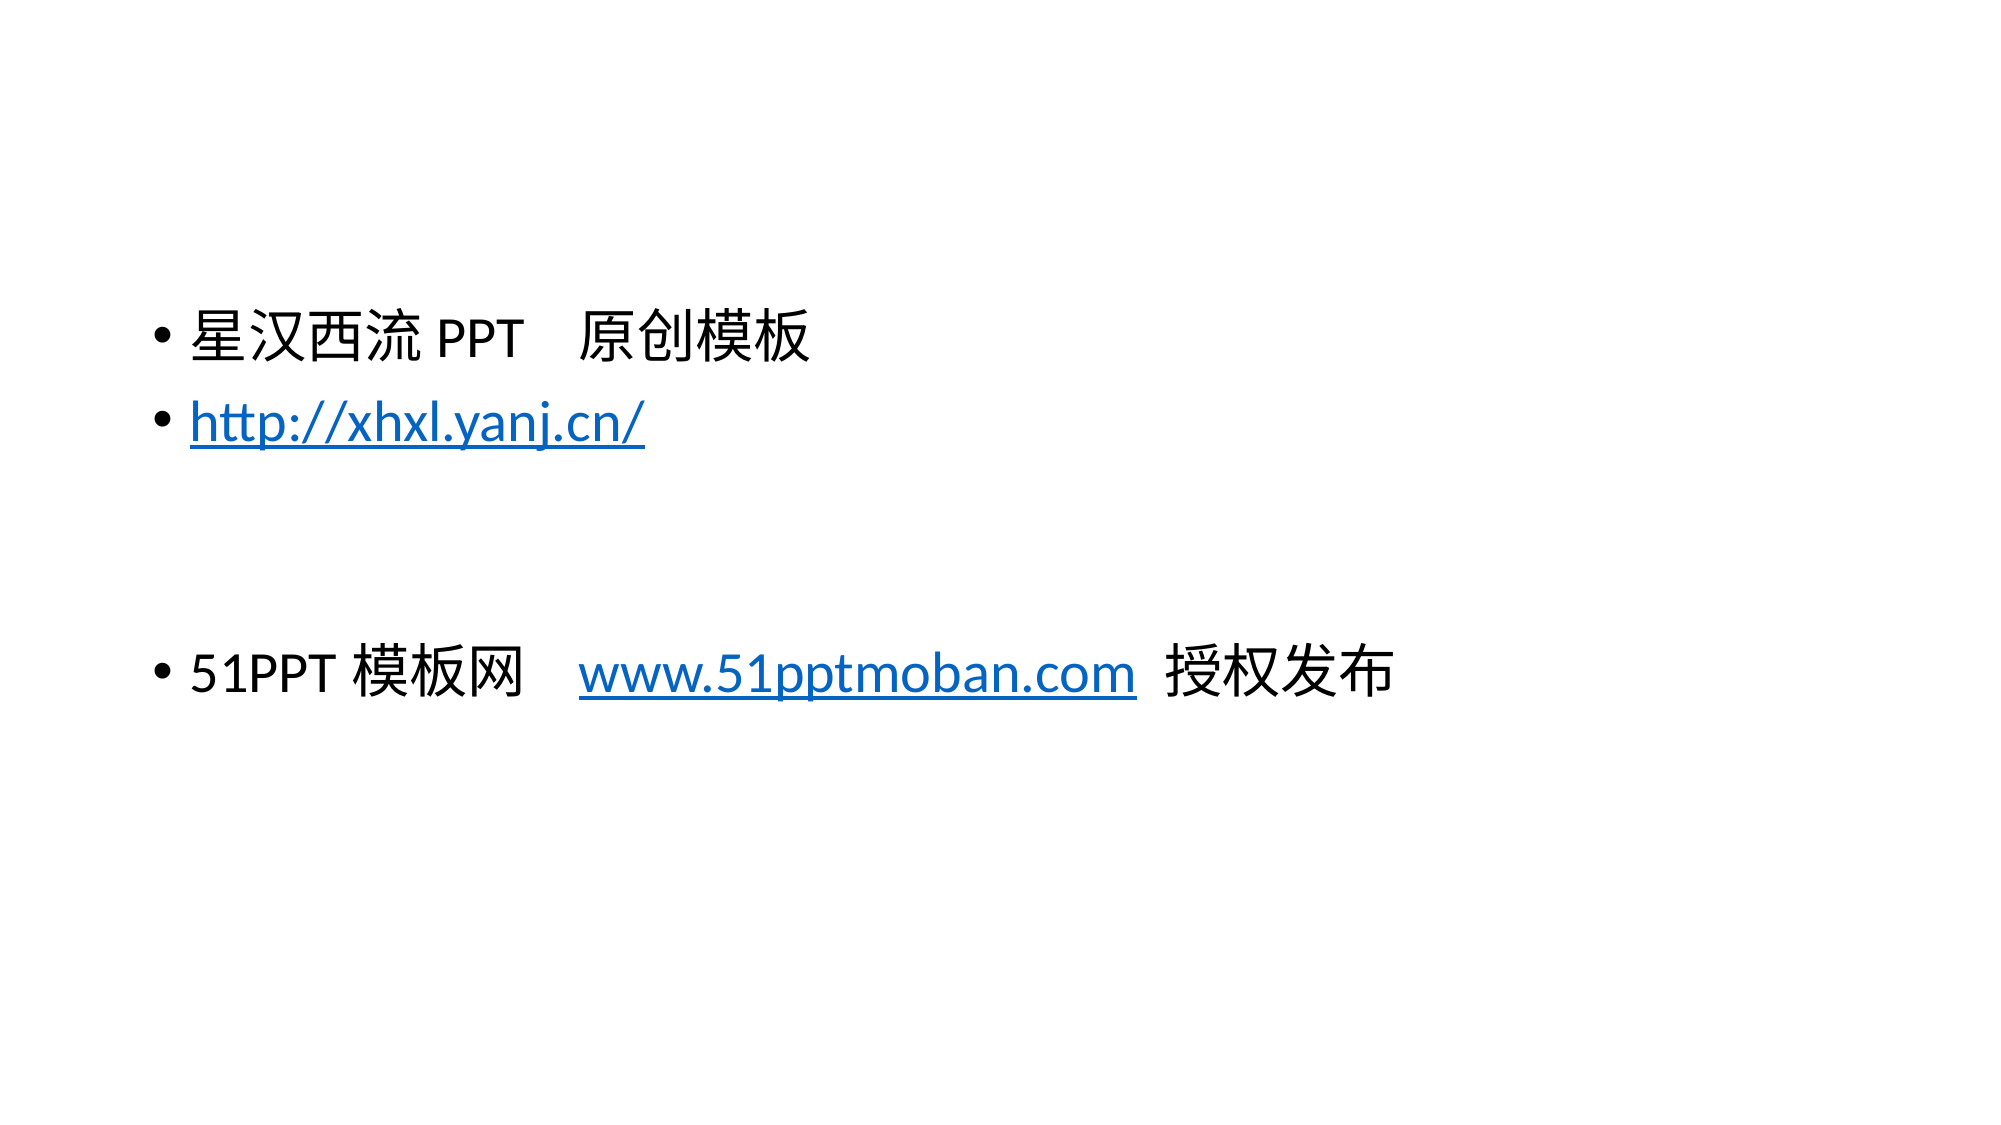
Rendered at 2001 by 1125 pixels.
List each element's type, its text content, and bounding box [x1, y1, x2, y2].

list 星汉西流PPT 原创模板 http://xhxl.yanj.cn/ 51PPT模板网 www.51pptmoban.com 授权发布 [137, 299, 1863, 1014]
